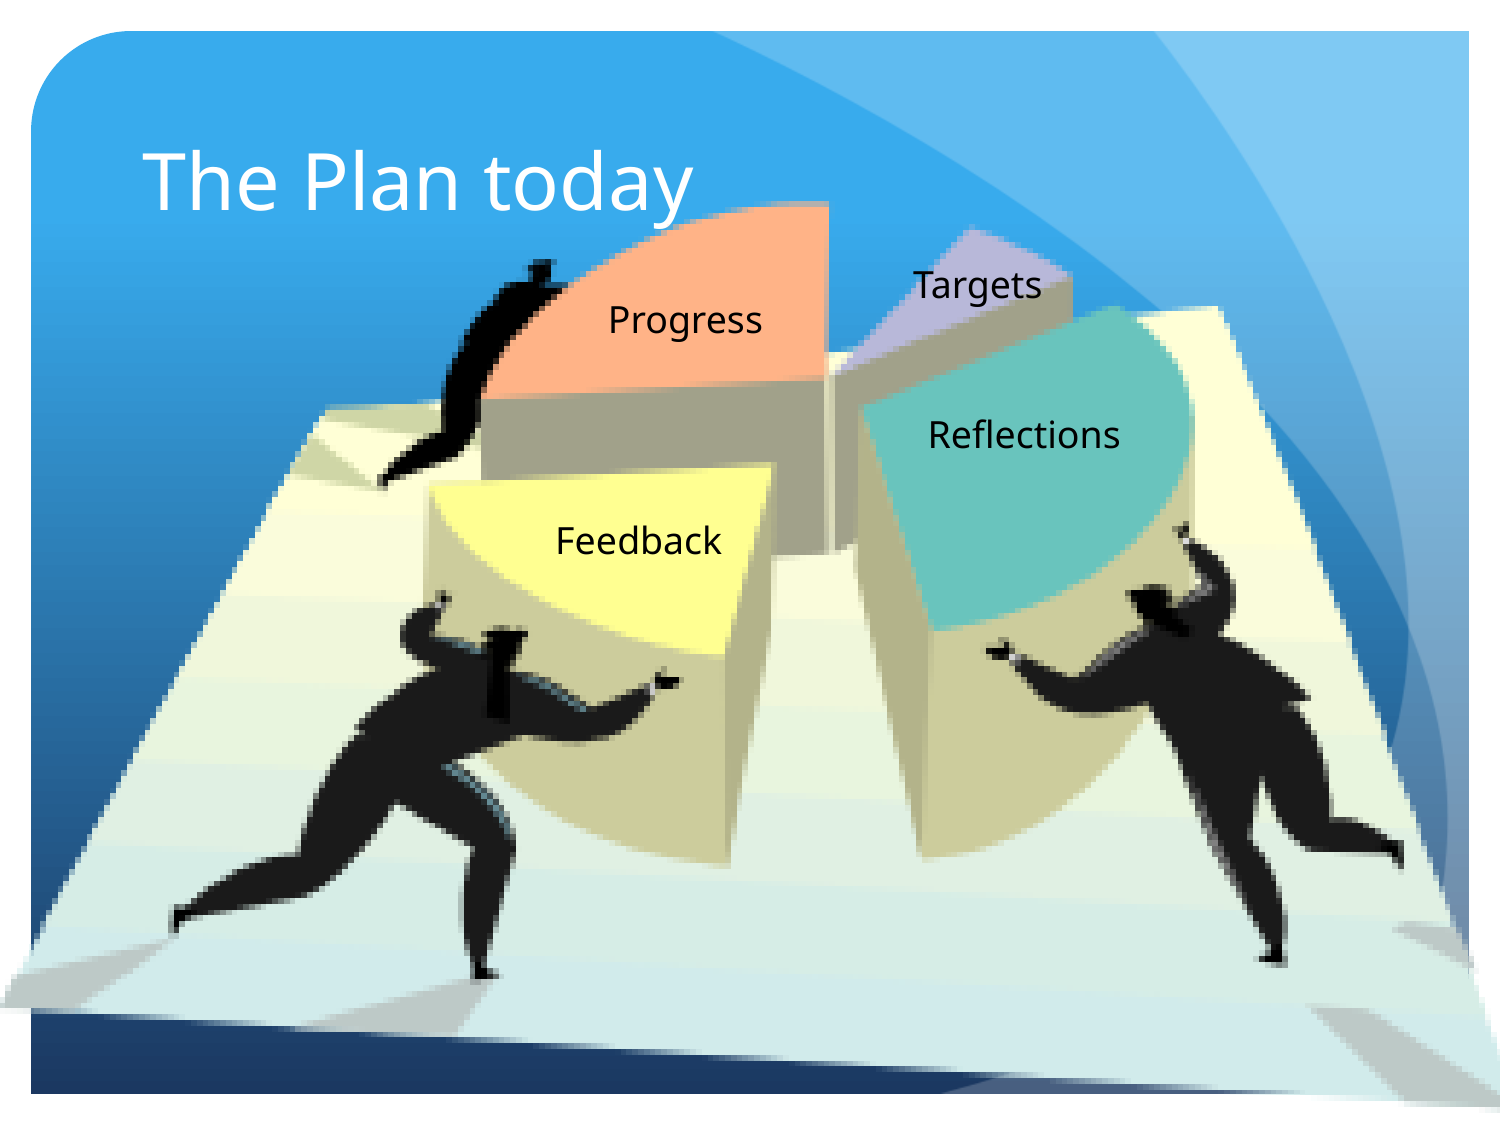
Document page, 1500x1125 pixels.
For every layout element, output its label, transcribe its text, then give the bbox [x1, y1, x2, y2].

title The Plan today [127, 62, 1372, 190]
picture [0, 30, 1500, 1125]
